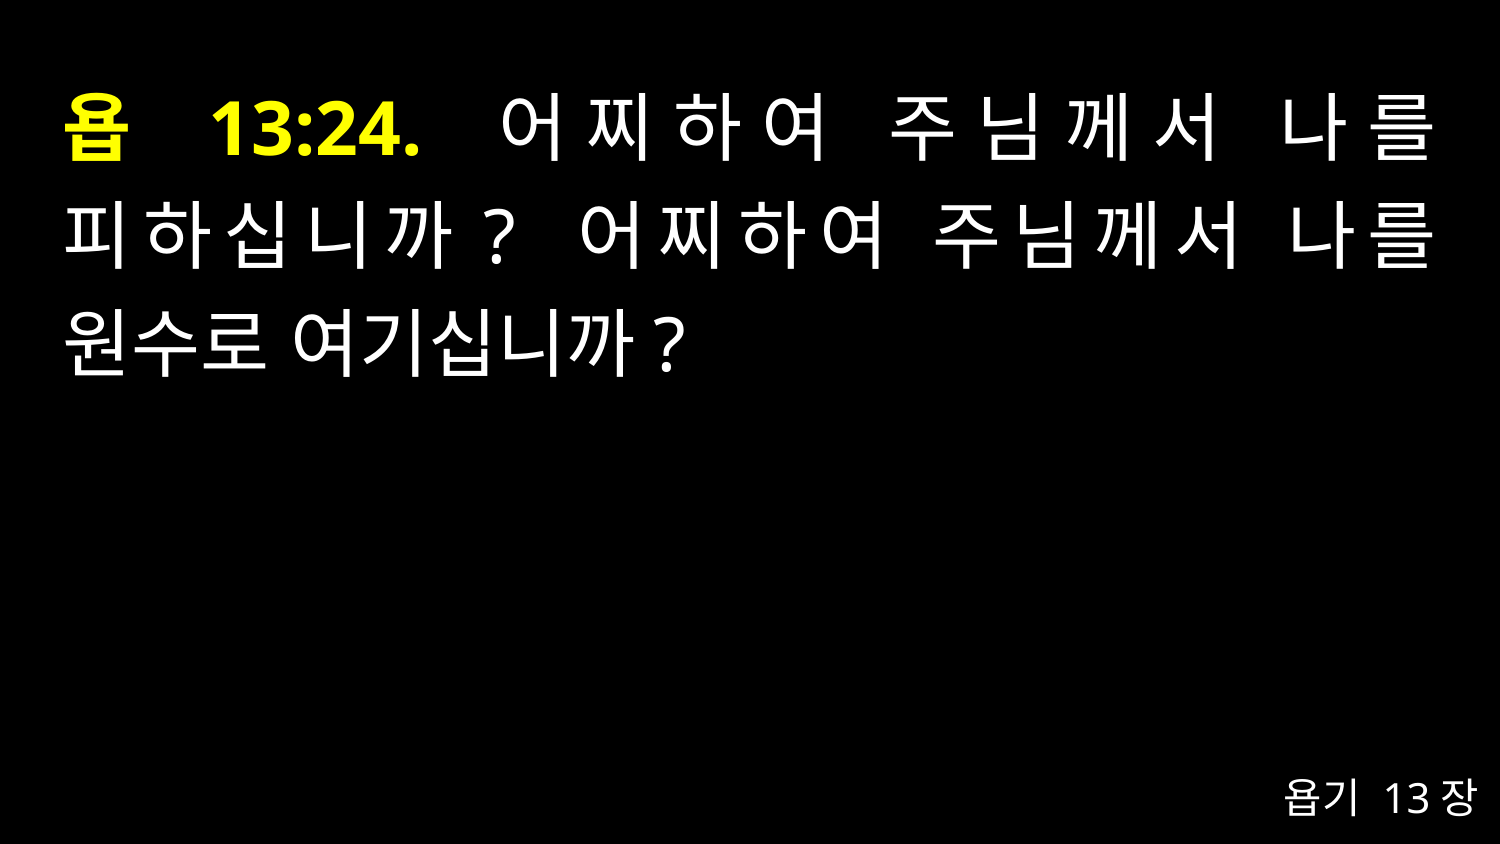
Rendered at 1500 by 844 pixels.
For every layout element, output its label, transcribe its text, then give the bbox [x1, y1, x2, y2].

subtitle 욥기 13장 [916, 770, 1500, 844]
title 욥 13:24. 어찌하여 주님께서 나를 피하십니까? 어찌하여 주님께서 나를 원수로 여기십니까? [0, 0, 1500, 844]
